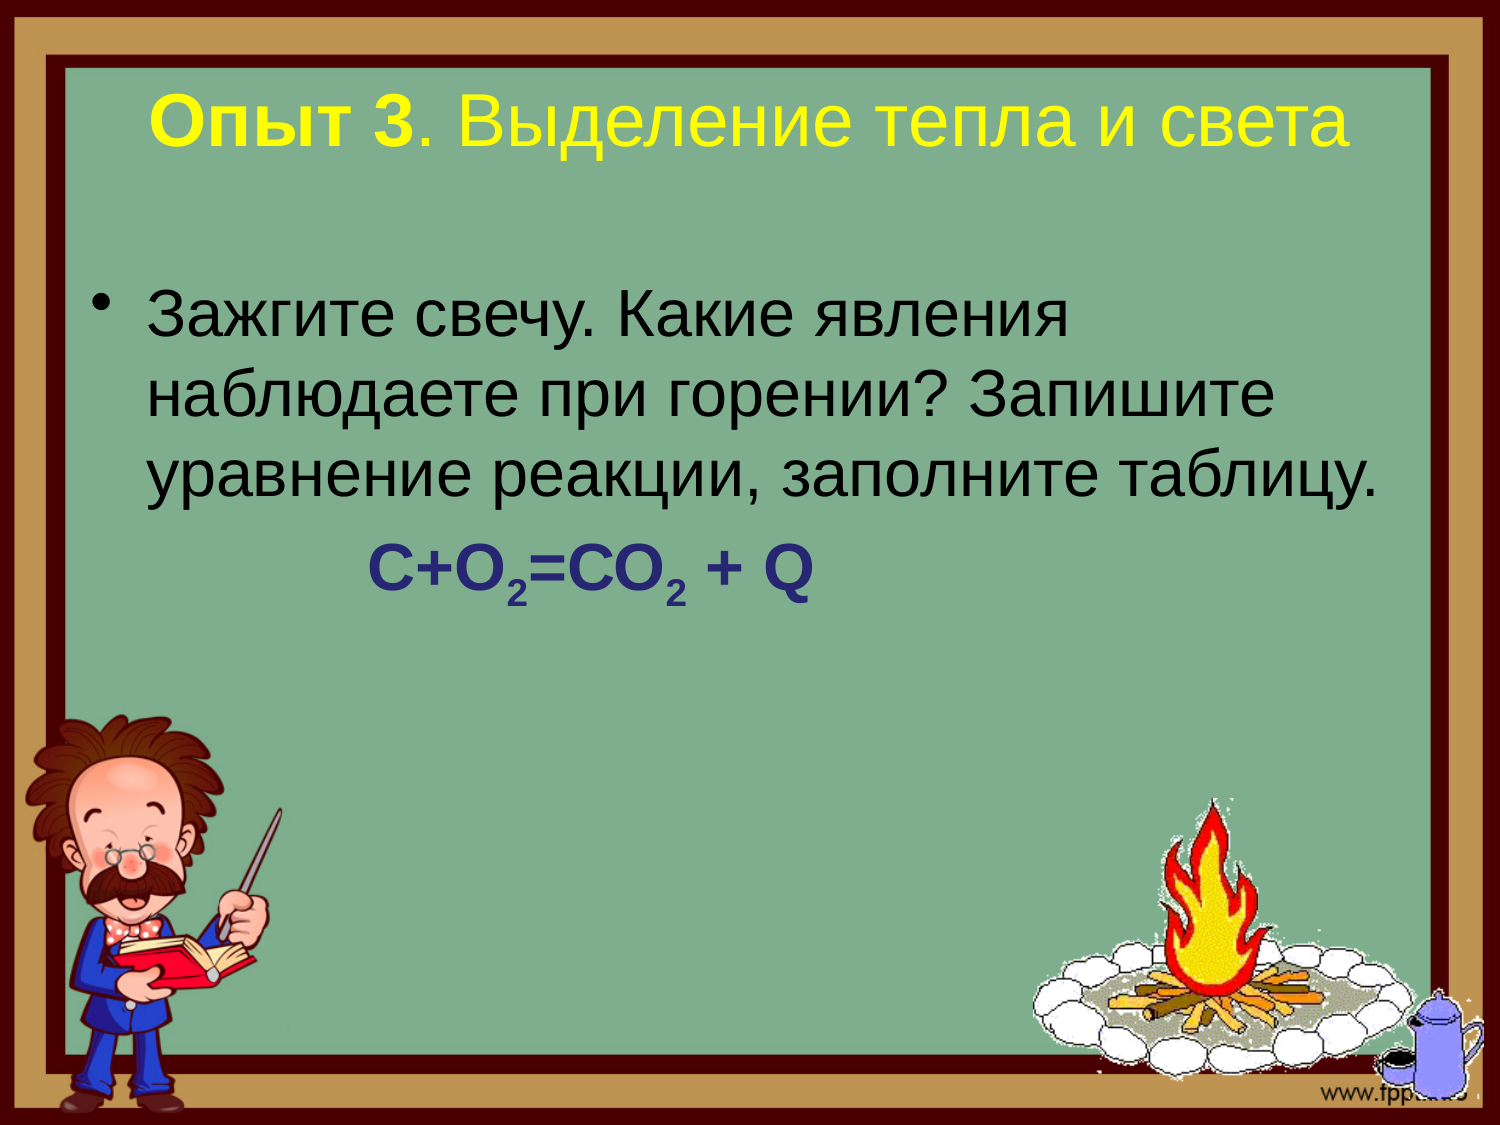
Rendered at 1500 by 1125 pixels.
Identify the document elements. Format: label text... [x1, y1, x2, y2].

picture [0, 0, 1500, 1125]
list Зажгите свечу. Какие явления наблюдаете при горении? Запишите уравнение реакции, заполните таблицу. С+О2=СО2 + Q [74, 262, 1426, 1006]
title Опыт 3. Выделение тепла и света [74, 89, 1426, 233]
